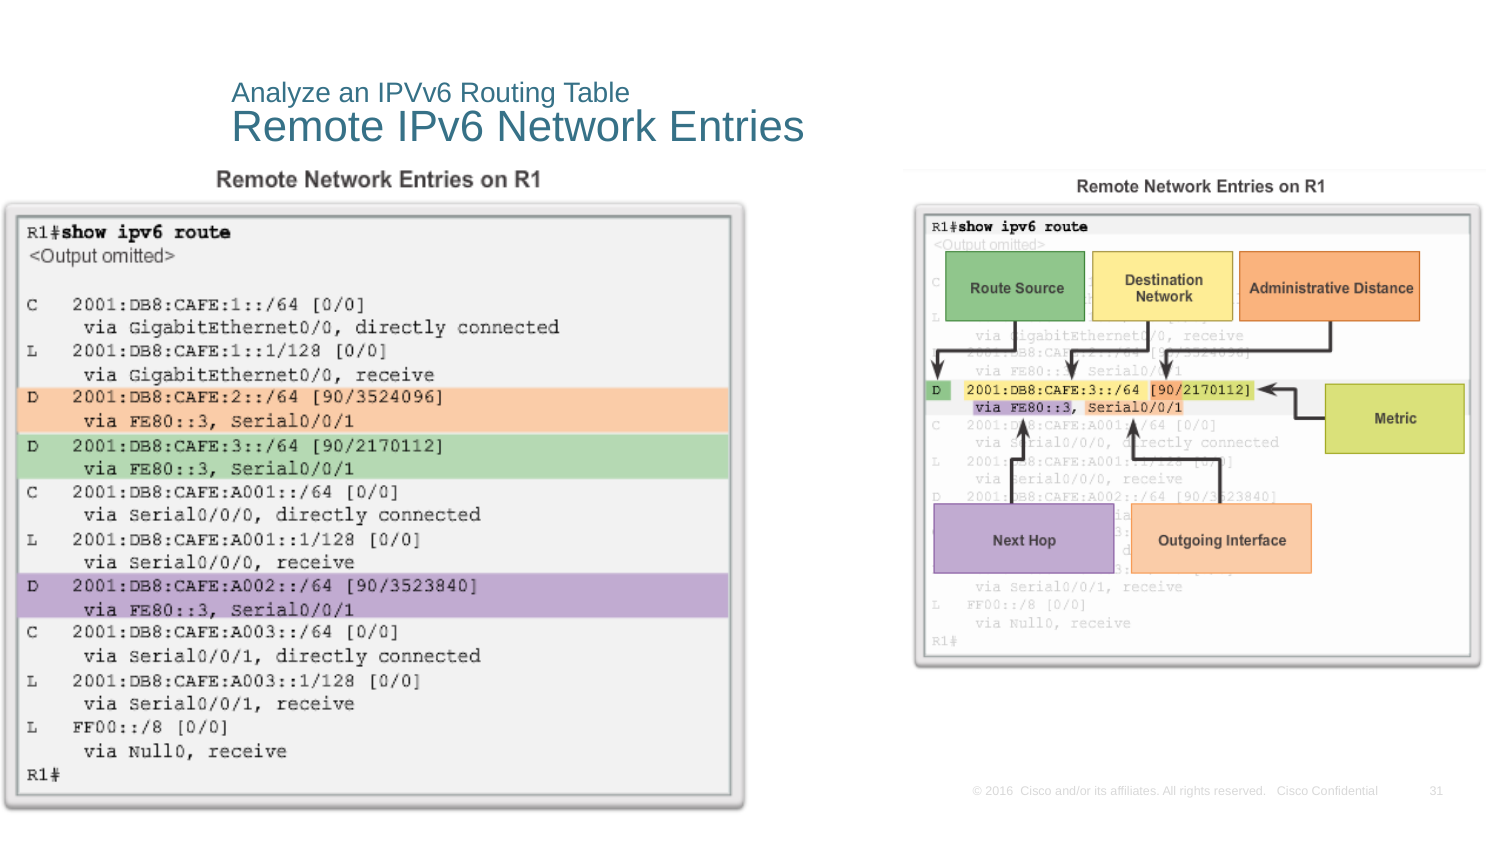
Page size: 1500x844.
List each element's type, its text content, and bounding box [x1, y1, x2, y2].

picture [0, 162, 753, 844]
title Analyze an IPVv6 Routing Table Remote IPv6 Network Entries [216, 60, 1257, 170]
picture [903, 169, 1486, 678]
